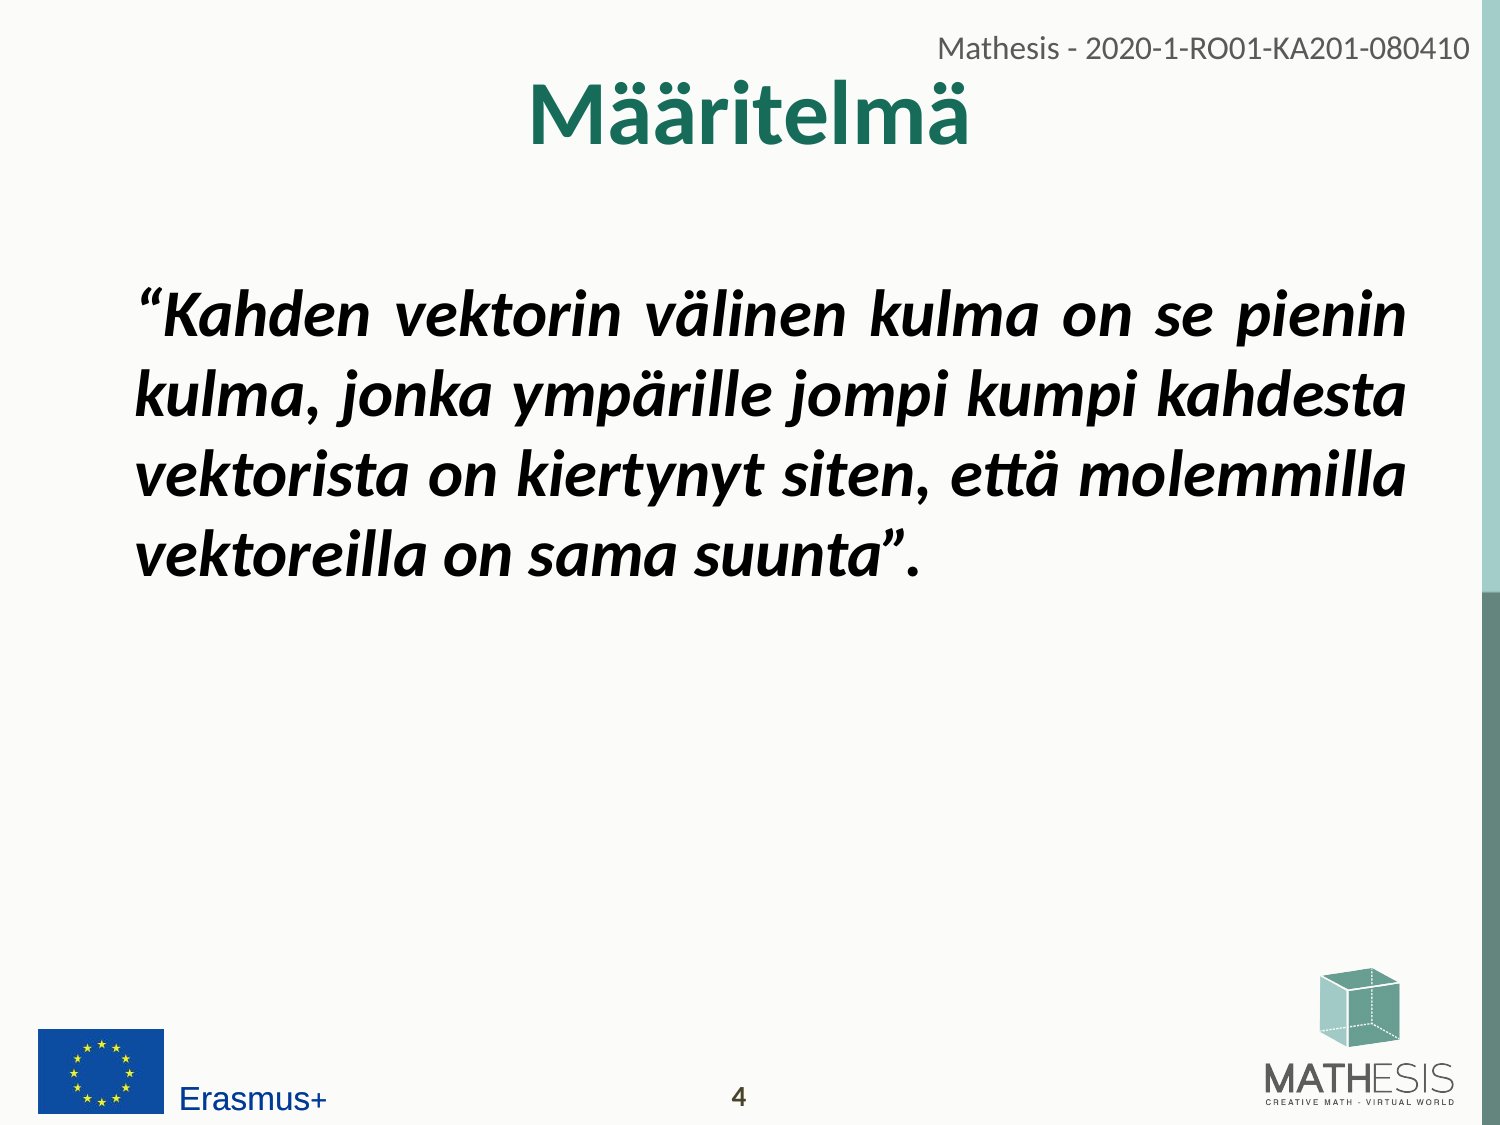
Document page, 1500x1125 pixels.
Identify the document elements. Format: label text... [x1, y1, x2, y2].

title Määritelmä [75, 45, 1425, 233]
list “Kahden vektorin välinen kulma on se pienin kulma, jonka ympärille jompi kumpi kahdesta vektorista on kiertynyt siten, että molemmilla vektoreilla on sama suunta”. [75, 262, 1425, 1005]
picture [38, 1029, 164, 1114]
